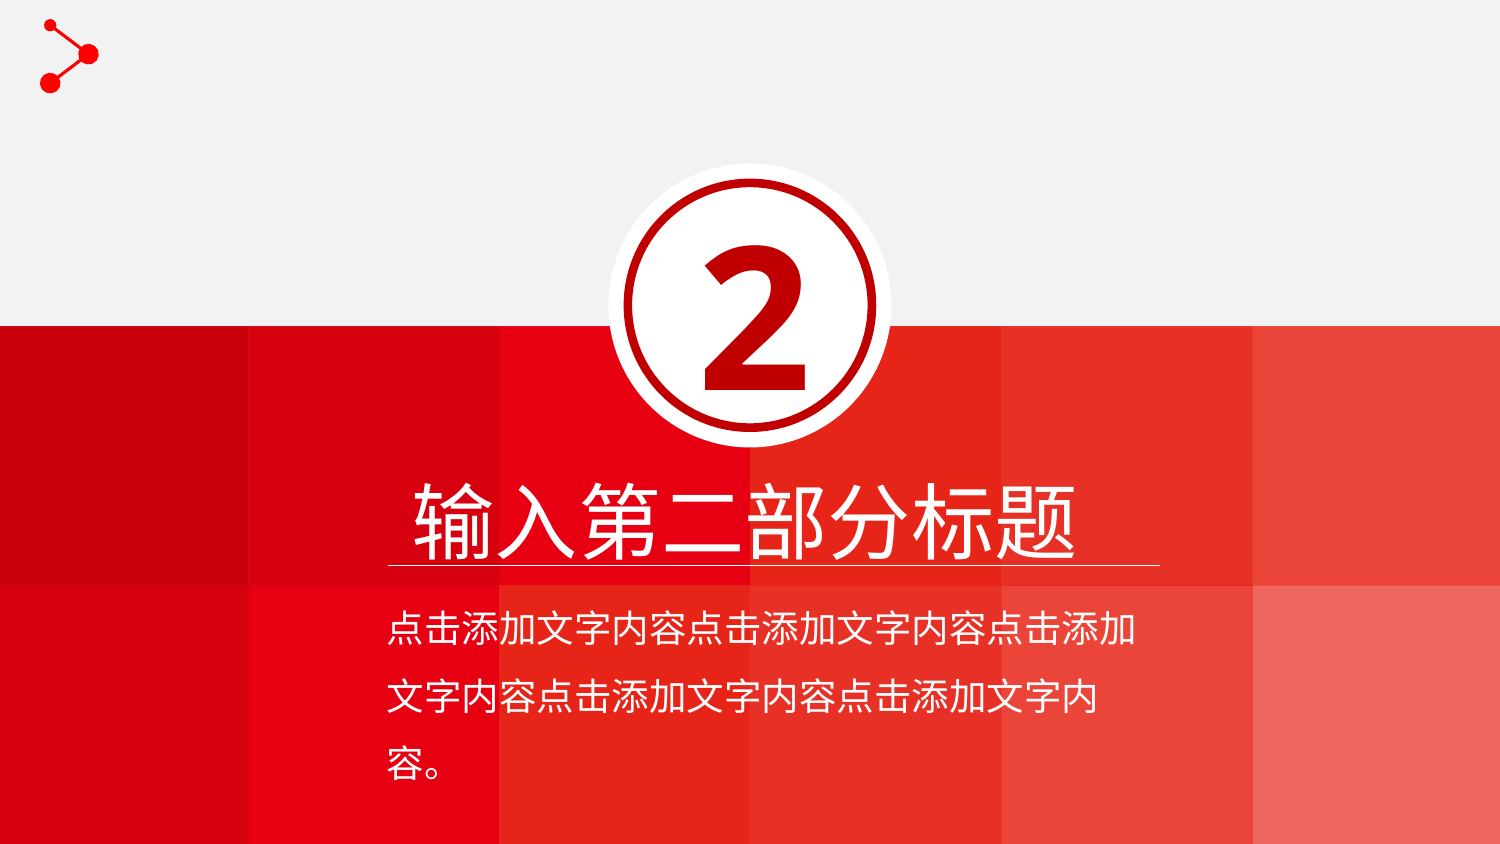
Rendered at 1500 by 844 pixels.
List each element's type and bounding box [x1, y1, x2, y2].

picture [0, 325, 1500, 844]
text_box [608, 163, 892, 448]
